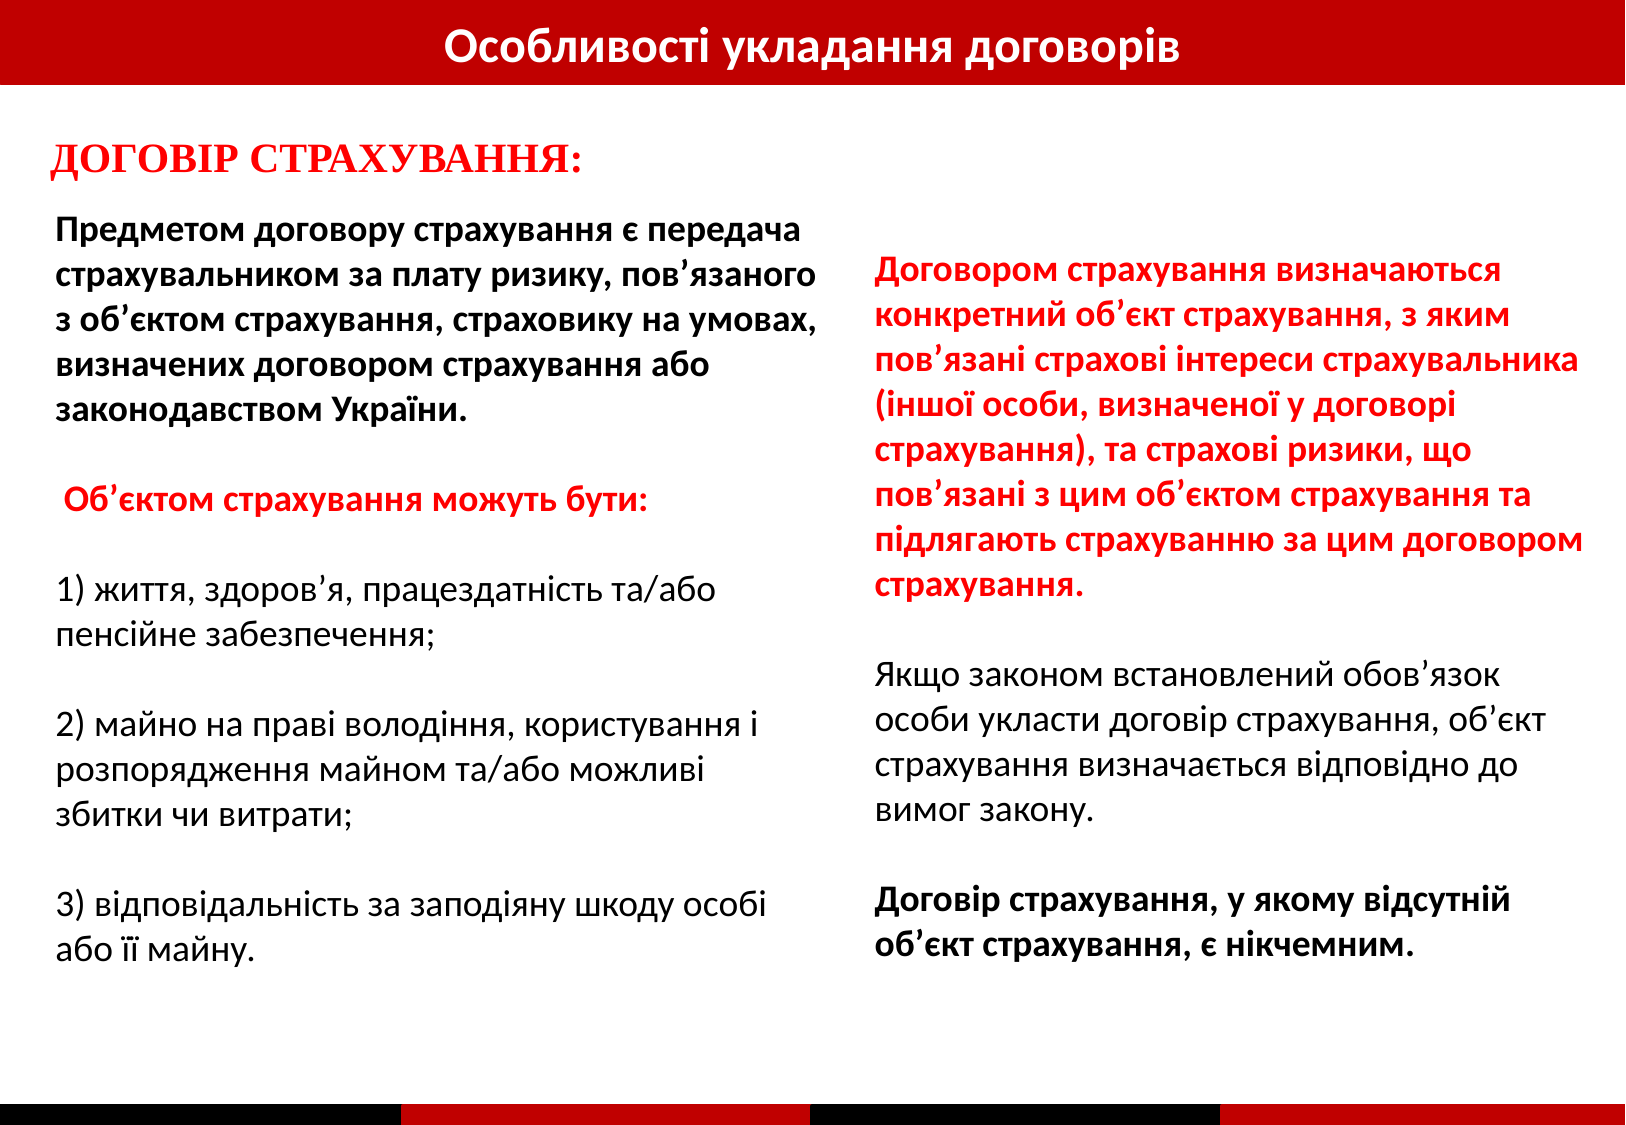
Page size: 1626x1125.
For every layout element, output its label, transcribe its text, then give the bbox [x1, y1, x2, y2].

text_box ДОГОВІР СТРАХУВАННЯ: [35, 123, 1571, 189]
text_box [401, 1104, 810, 1125]
text_box Особливості укладання договорів [0, 0, 1625, 85]
text_box [810, 1104, 1220, 1125]
text_box [0, 1104, 401, 1125]
text_box Договором страхування визначаються конкретний об’єкт страхування, з яким пов’язані страхові інтереси страхувальника (іншої особи, визначеної у договорі страхування), та страхові ризики, що пов’язані з цим об’єктом страхування та підлягають страхуванню за цим договором страхування. Якщо законом встановлений обов’язок особи укласти договір страхування, об’єкт страхування визначається відповідно до вимог закону. Договір страхування, у якому відсутній об’єкт страхування, є нікчемним. [859, 236, 1604, 971]
text_box [1220, 1104, 1625, 1125]
text_box Предметом договору страхування є передача страхувальником за плату ризику, пов’язаного з об’єктом страхування, страховику на умовах, визначених договором страхування або законодавством України. Об’єктом страхування можуть бути: 1) життя, здоров’я, працездатність та/або пенсійне забезпечення; 2) майно на праві володіння, користування і розпорядження майном та/або можливі збитки чи витрати; 3) відповідальність за заподіяну шкоду особі або її майну. [40, 196, 836, 976]
